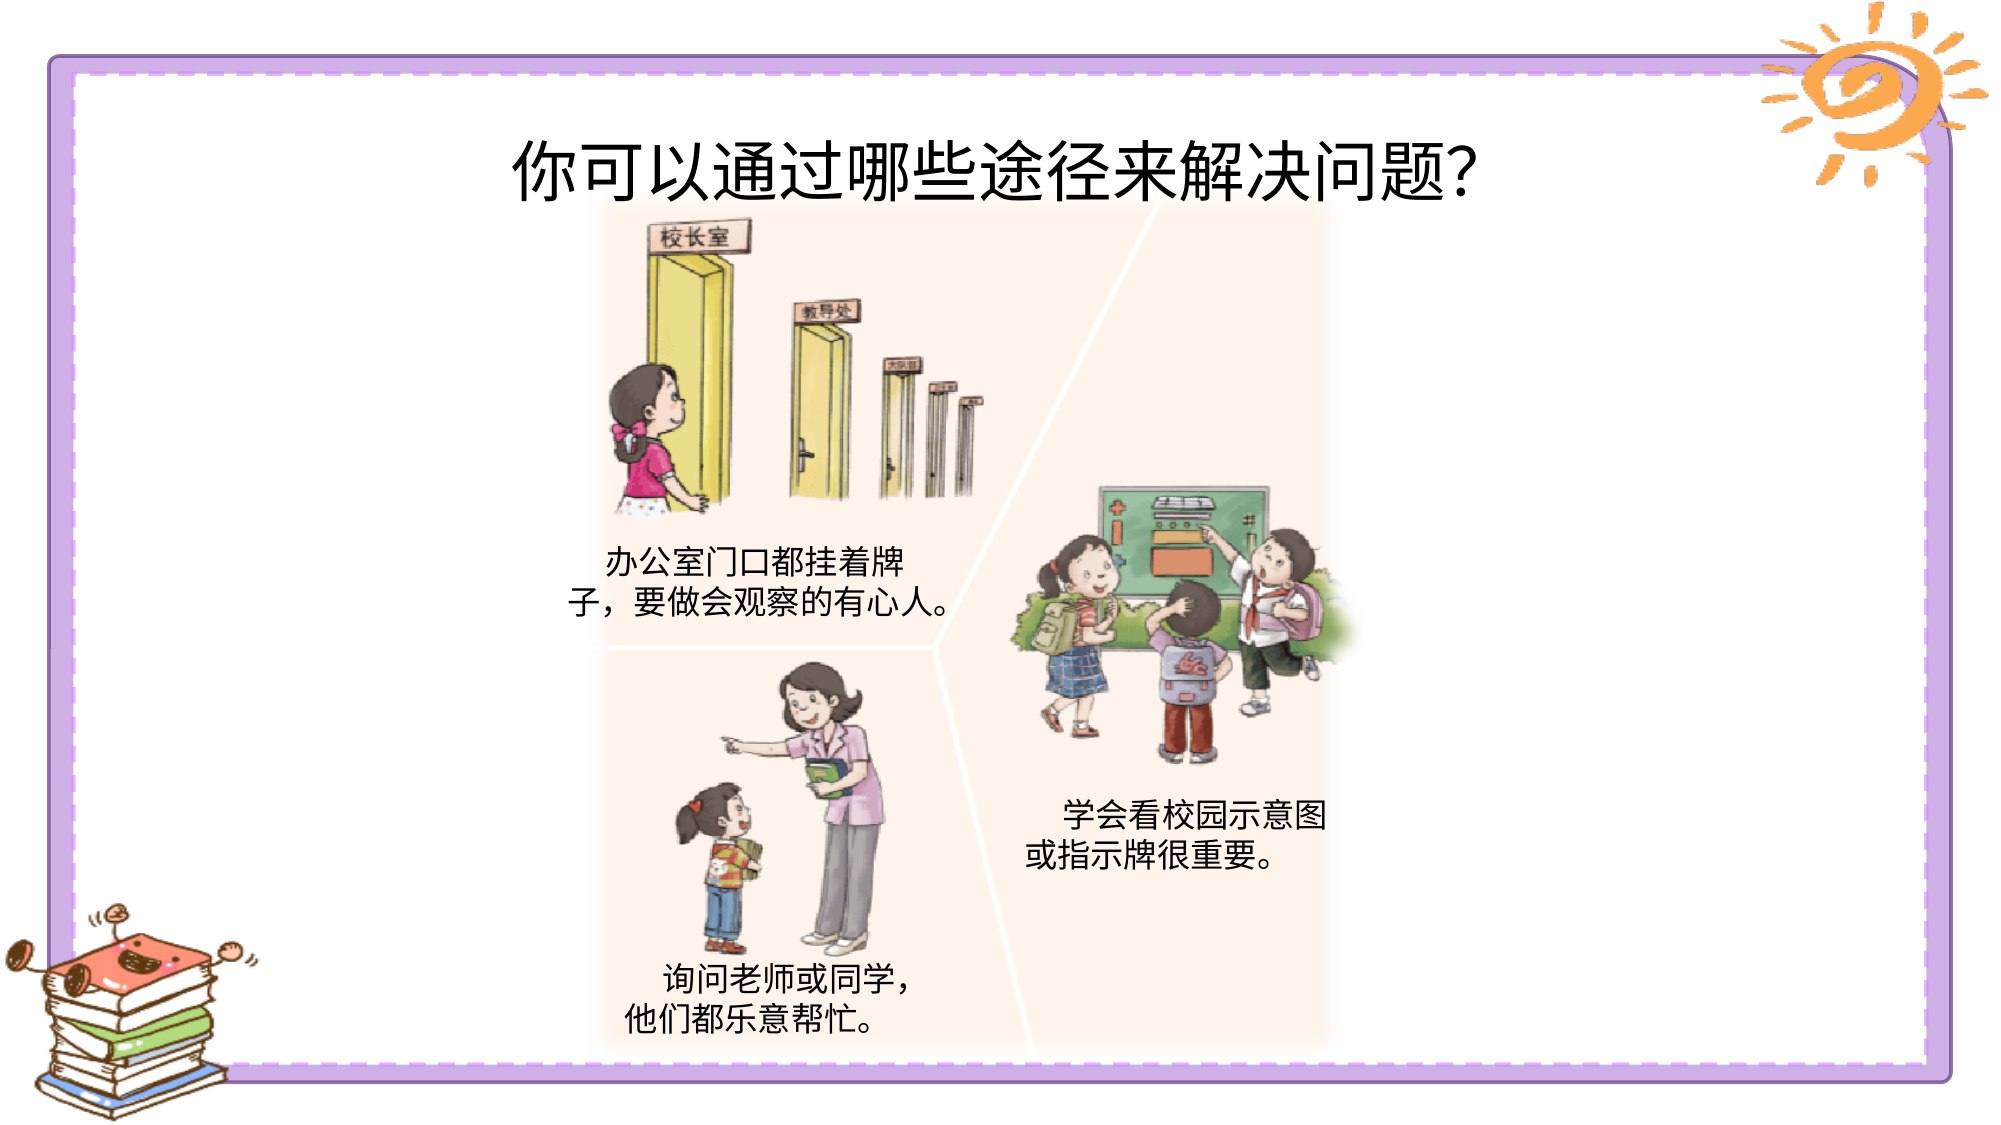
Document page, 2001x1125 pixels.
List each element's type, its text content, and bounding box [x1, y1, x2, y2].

text_box 办公室门口都挂着牌子，要做会观察的有心人。 [552, 533, 586, 629]
picture [1725, 0, 2001, 204]
picture [0, 902, 260, 1123]
picture [586, 184, 1378, 1064]
text_box 你可以通过哪些途径来解决问题？ [465, 122, 1528, 218]
